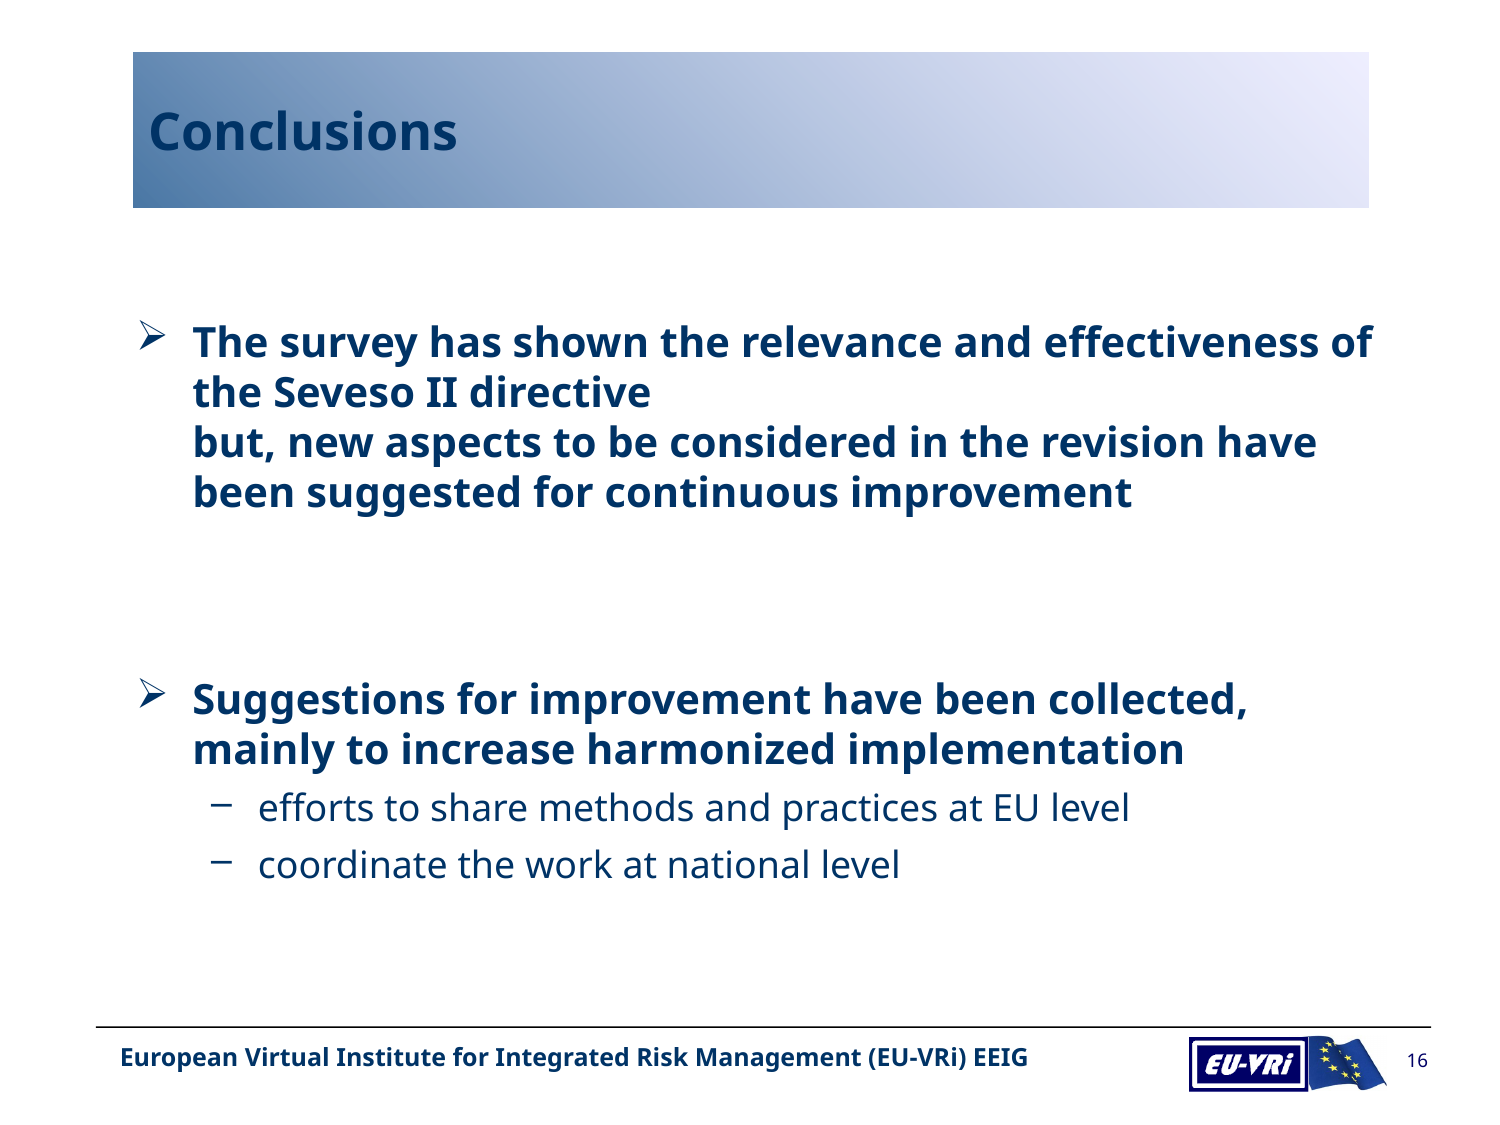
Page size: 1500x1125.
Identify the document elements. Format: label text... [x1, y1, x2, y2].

list The survey has shown the relevance and effectiveness of the Seveso II directive but, new aspects to be considered in the revision have been suggested for continuous improvement Suggestions for improvement have been collected, mainly to increase harmonized implementation efforts to share methods and practices at EU level coordinate the work at national level [120, 307, 1403, 954]
picture [1189, 1035, 1387, 1092]
title Conclusions [133, 51, 1369, 209]
